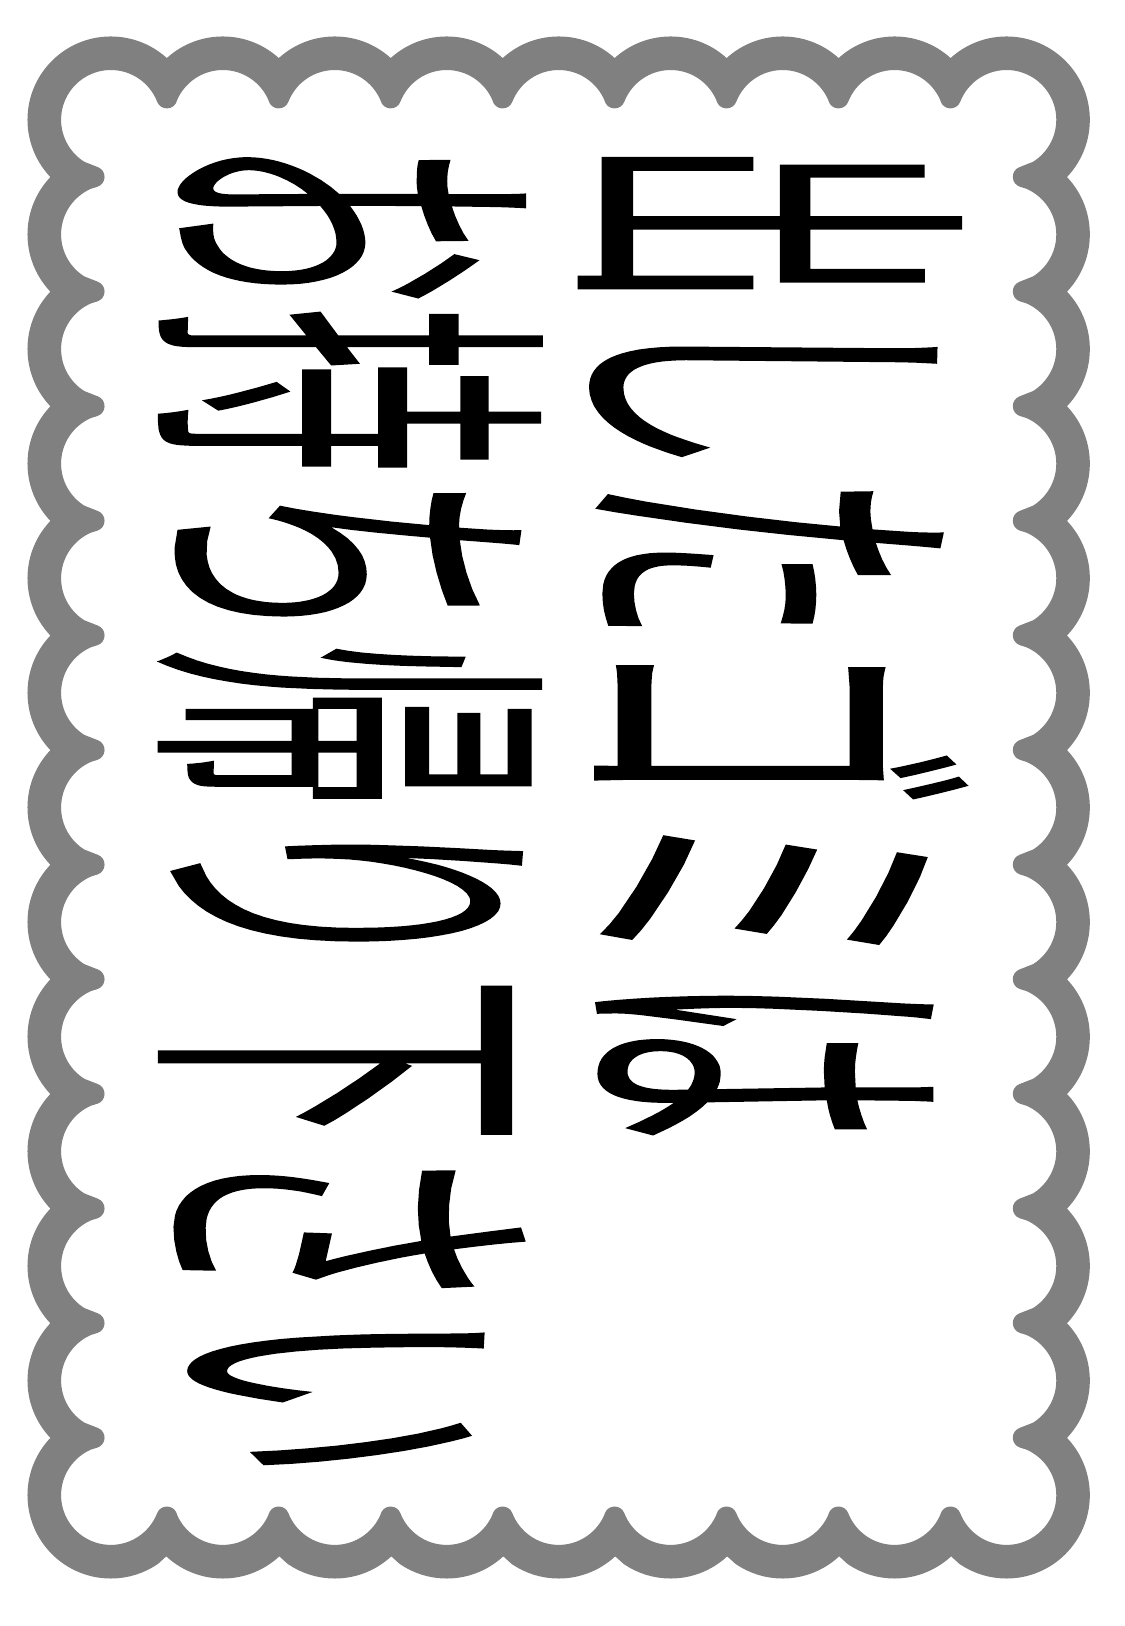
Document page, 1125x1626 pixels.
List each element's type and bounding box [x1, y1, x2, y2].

text_box [35, 44, 1082, 1571]
